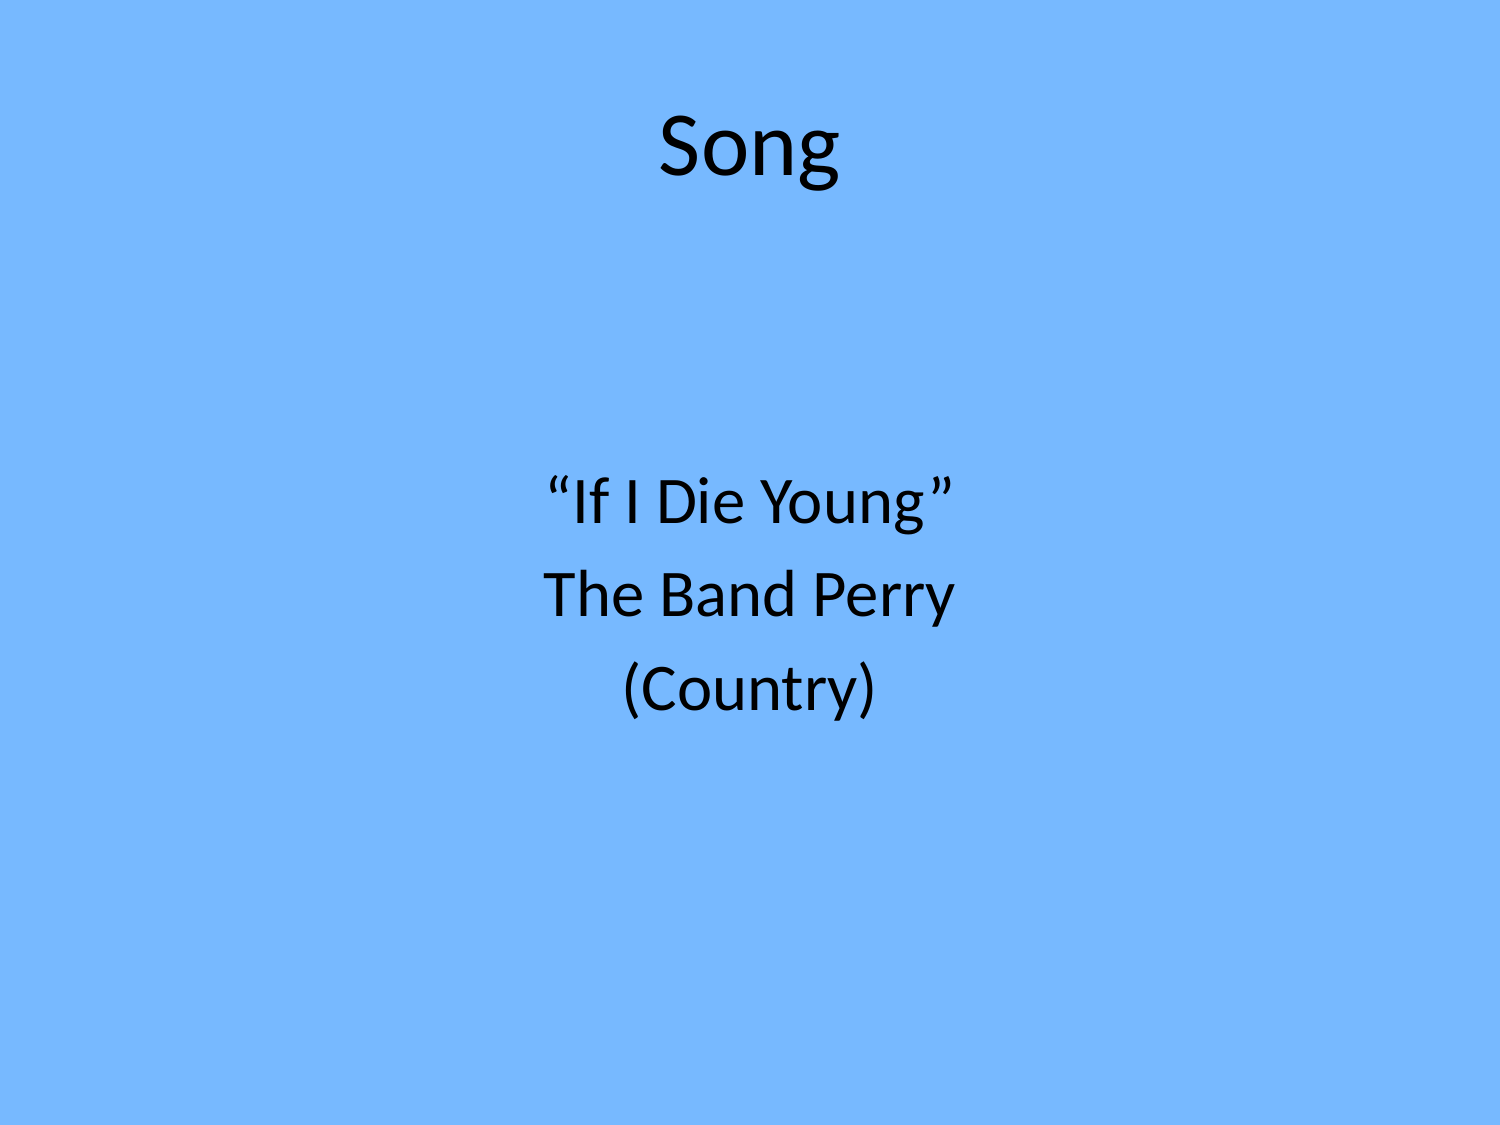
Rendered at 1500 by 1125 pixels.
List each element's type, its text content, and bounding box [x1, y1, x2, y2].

list “If I Die Young” The Band Perry (Country) [75, 262, 1425, 1005]
title Song [75, 45, 1425, 233]
